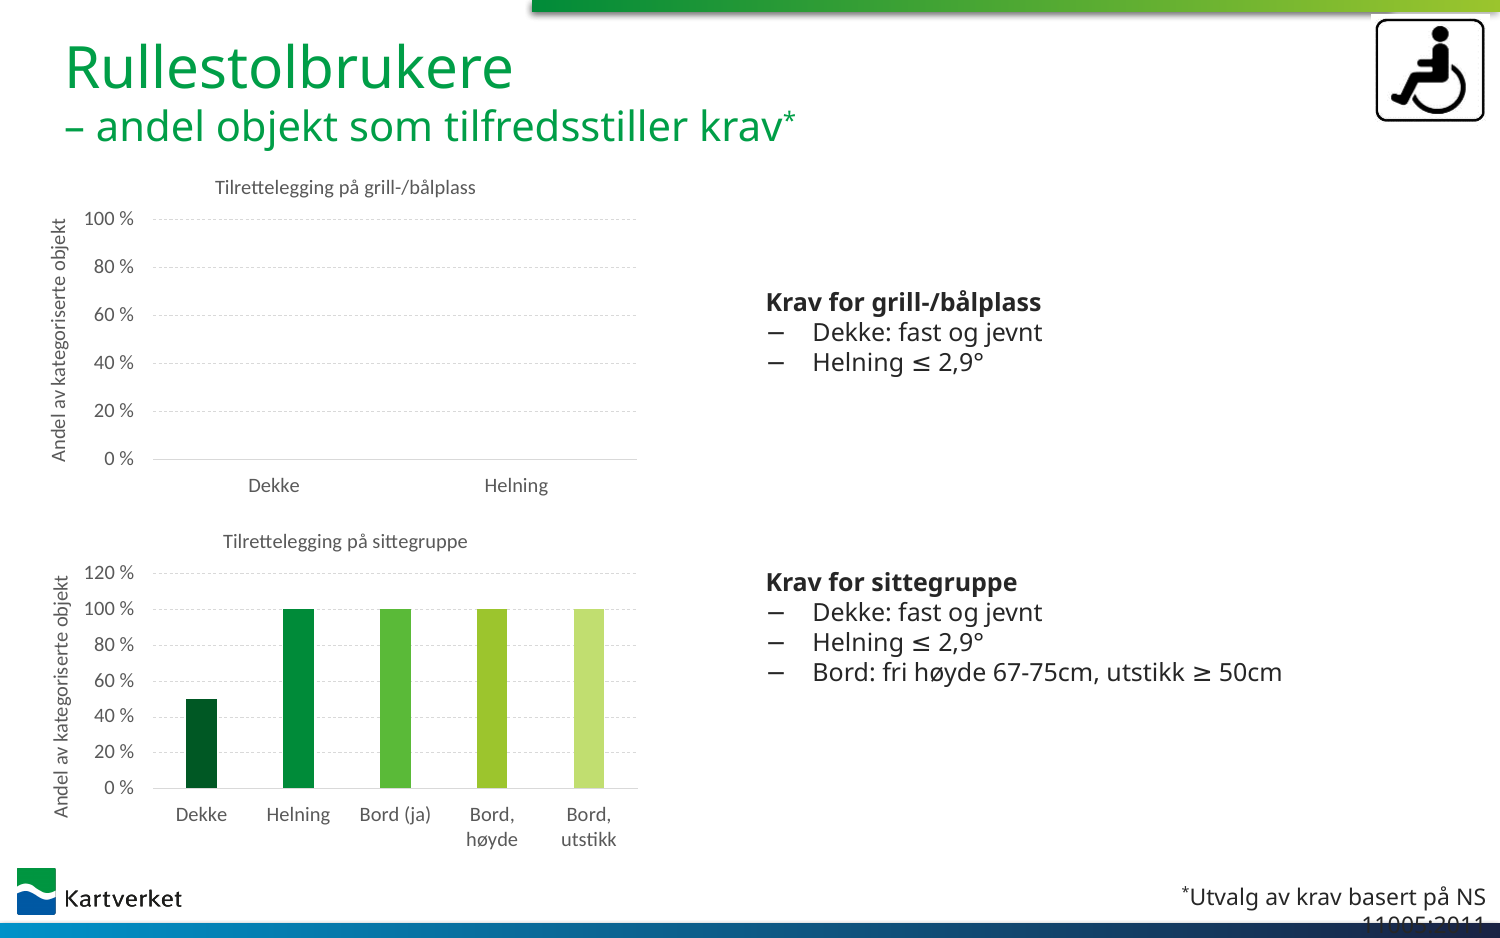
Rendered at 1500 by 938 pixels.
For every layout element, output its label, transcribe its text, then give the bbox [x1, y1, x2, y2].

text_box *Utvalg av krav basert på NS 11005:2011 [1068, 873, 1500, 938]
text_box Krav for grill-/bålplass Dekke: fast og jevnt Helning ≤ 2,9° [750, 279, 1452, 384]
text_box Rullestolbrukere – andel objekt som tilfredsstiller krav* [49, 14, 1431, 158]
text_box Krav for sittegruppe Dekke: fast og jevnt Helning ≤ 2,9° Bord: fri høyde 67-75cm, utstikk ≥ 50cm [750, 559, 1500, 694]
picture [41, 520, 650, 859]
picture [1371, 13, 1491, 127]
picture [41, 166, 650, 505]
